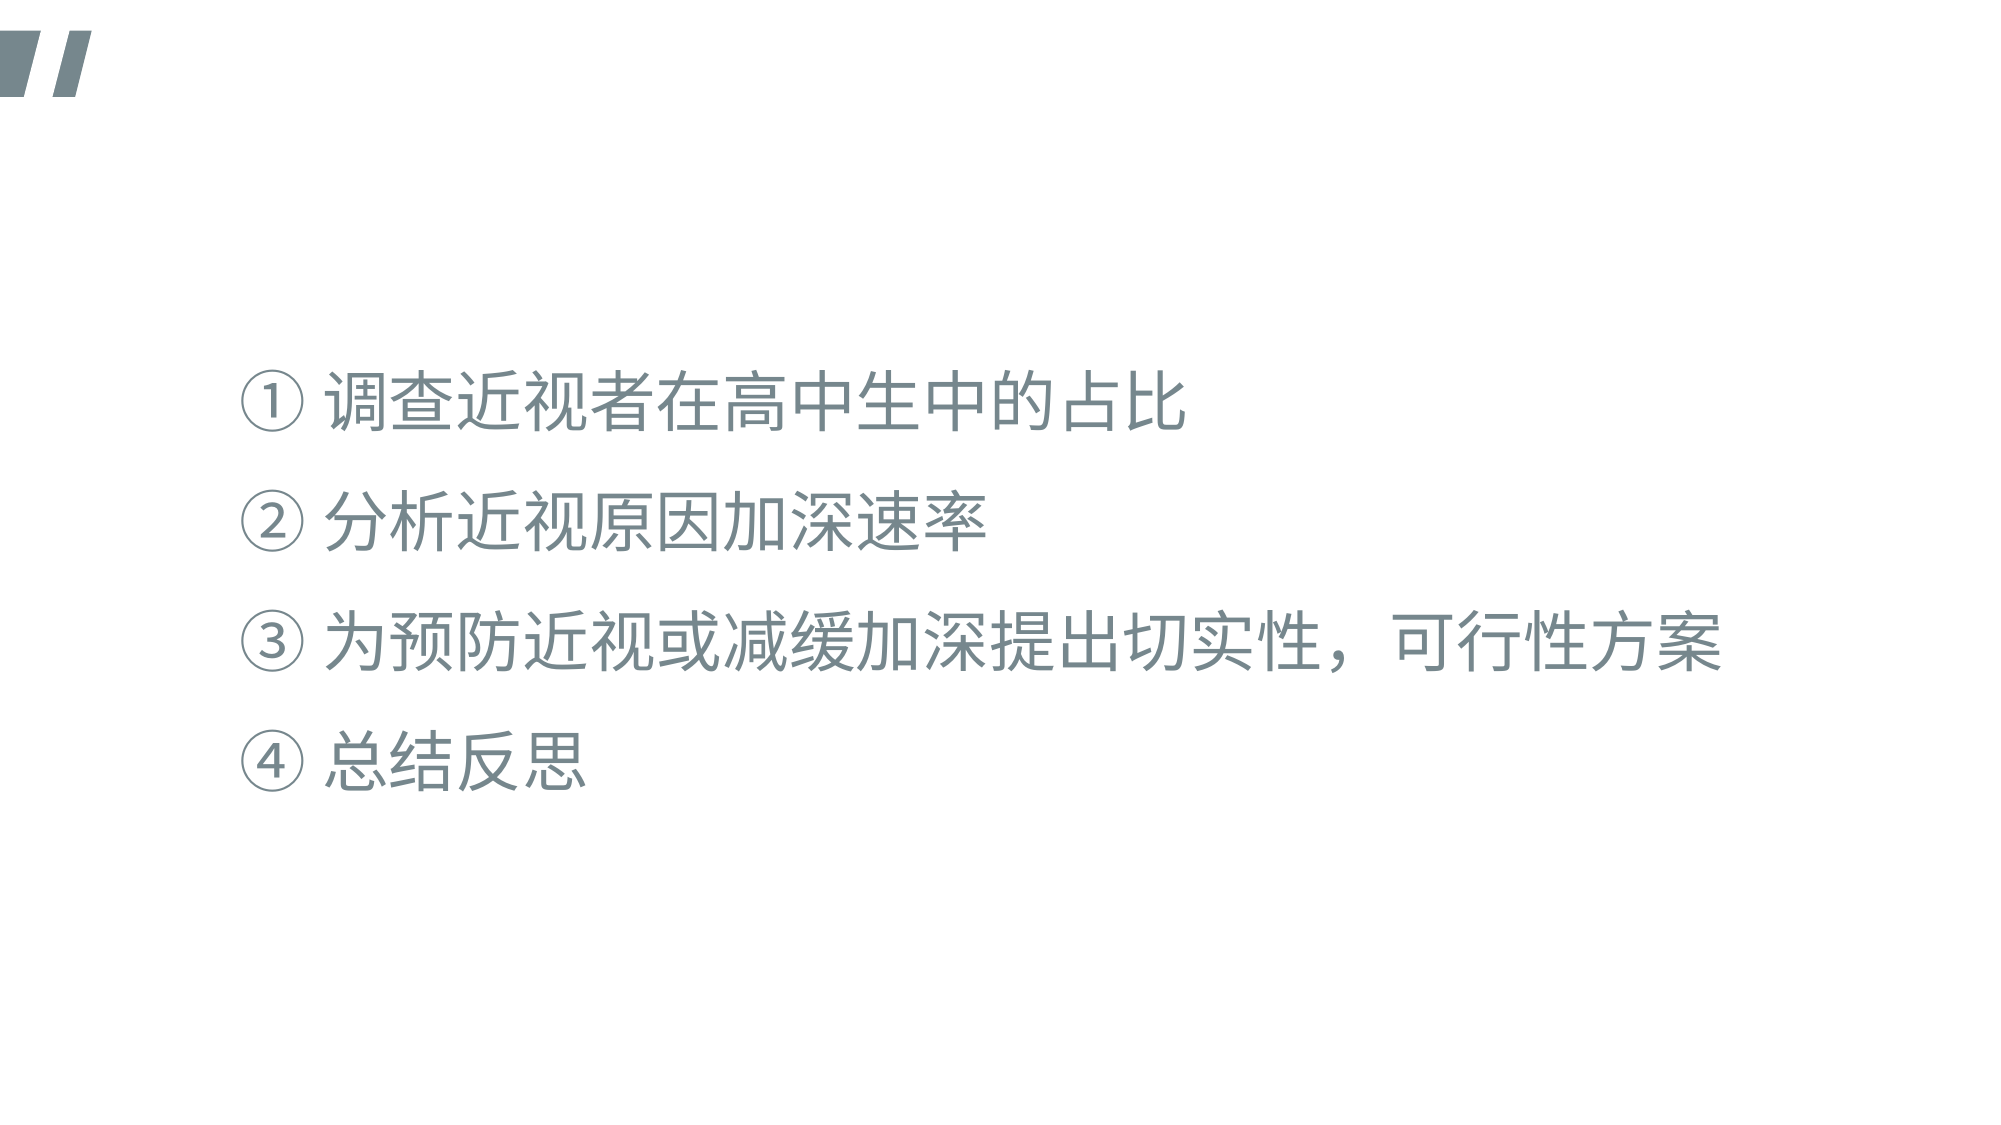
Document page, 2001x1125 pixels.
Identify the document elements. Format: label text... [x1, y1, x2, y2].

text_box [0, 27, 92, 97]
text_box ①调查近视者在高中生中的占比 ②分析近视原因加深速率 ③为预防近视或减缓加深提出切实性，可行性方案 ④总结反思 [224, 312, 1776, 808]
